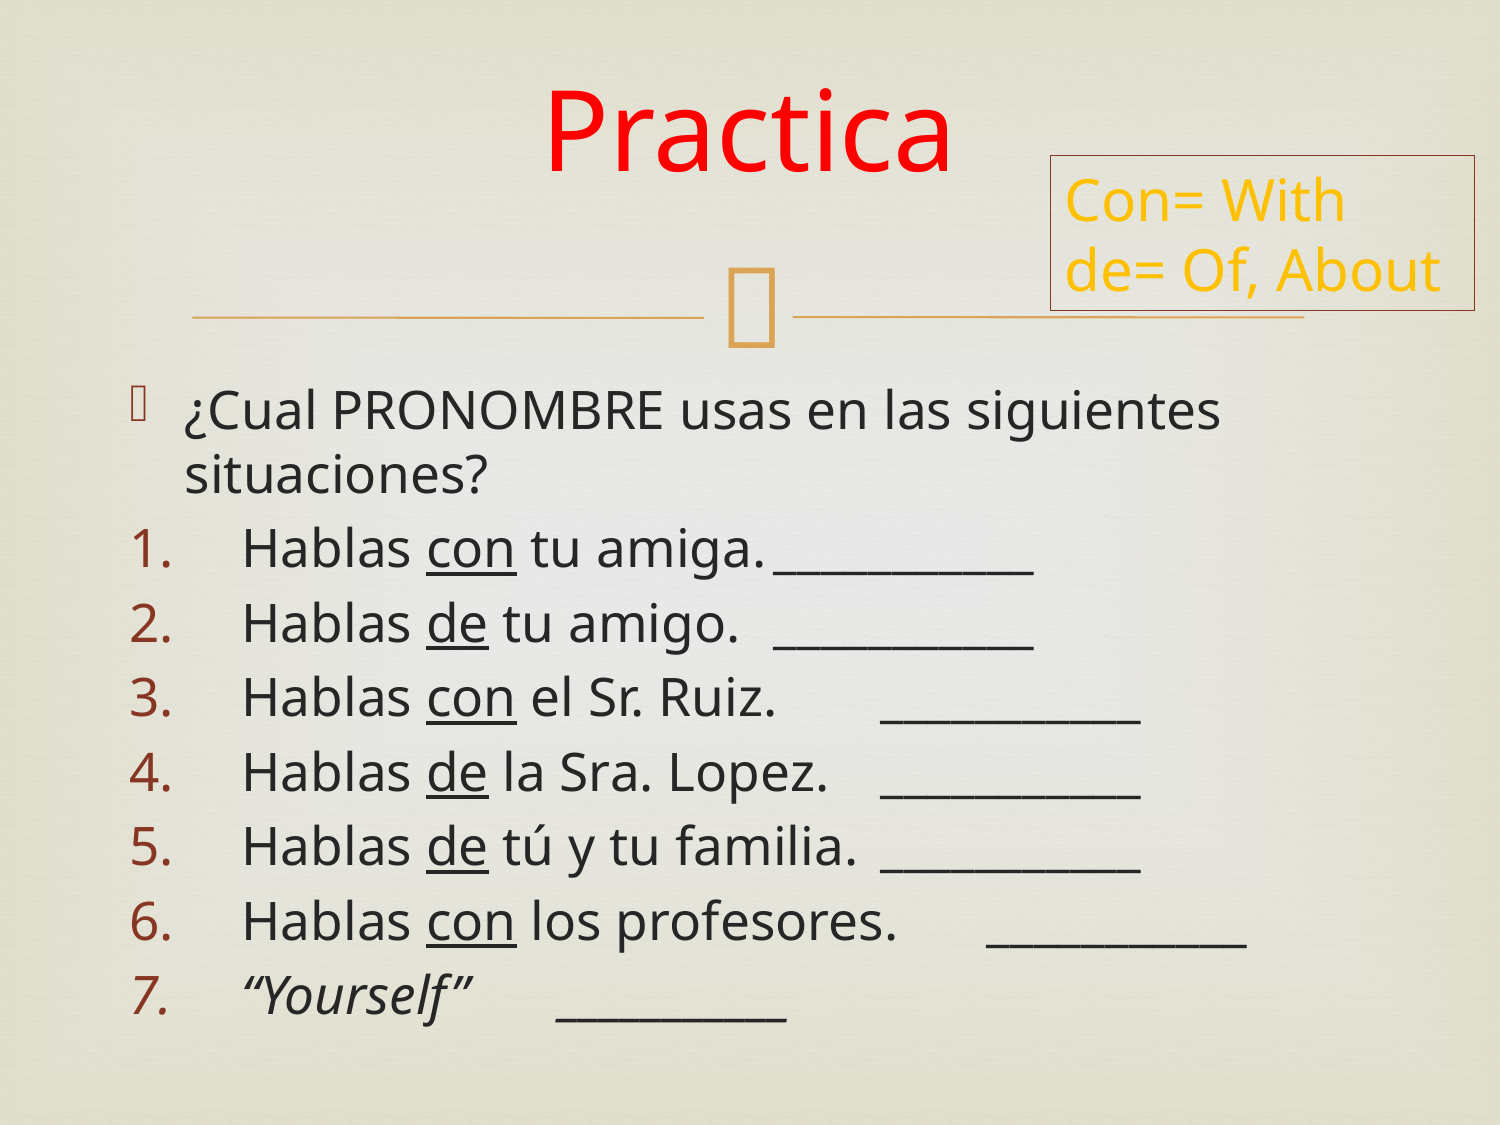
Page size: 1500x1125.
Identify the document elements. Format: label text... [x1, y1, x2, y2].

title Practica [112, 39, 1386, 213]
list ¿Cual PRONOMBRE usas en las siguientes situaciones? Hablas con tu amiga. ___________ Hablas de tu amigo. ___________ Hablas con el Sr. Ruiz. ___________ Hablas de la Sra. Lopez. ___________ Hablas de tú y tu familia. ___________ Hablas con los profesores. ___________ “Yourself” ___________ [114, 368, 1425, 1050]
text_box Con= With de= Of, About [1050, 155, 1475, 311]
